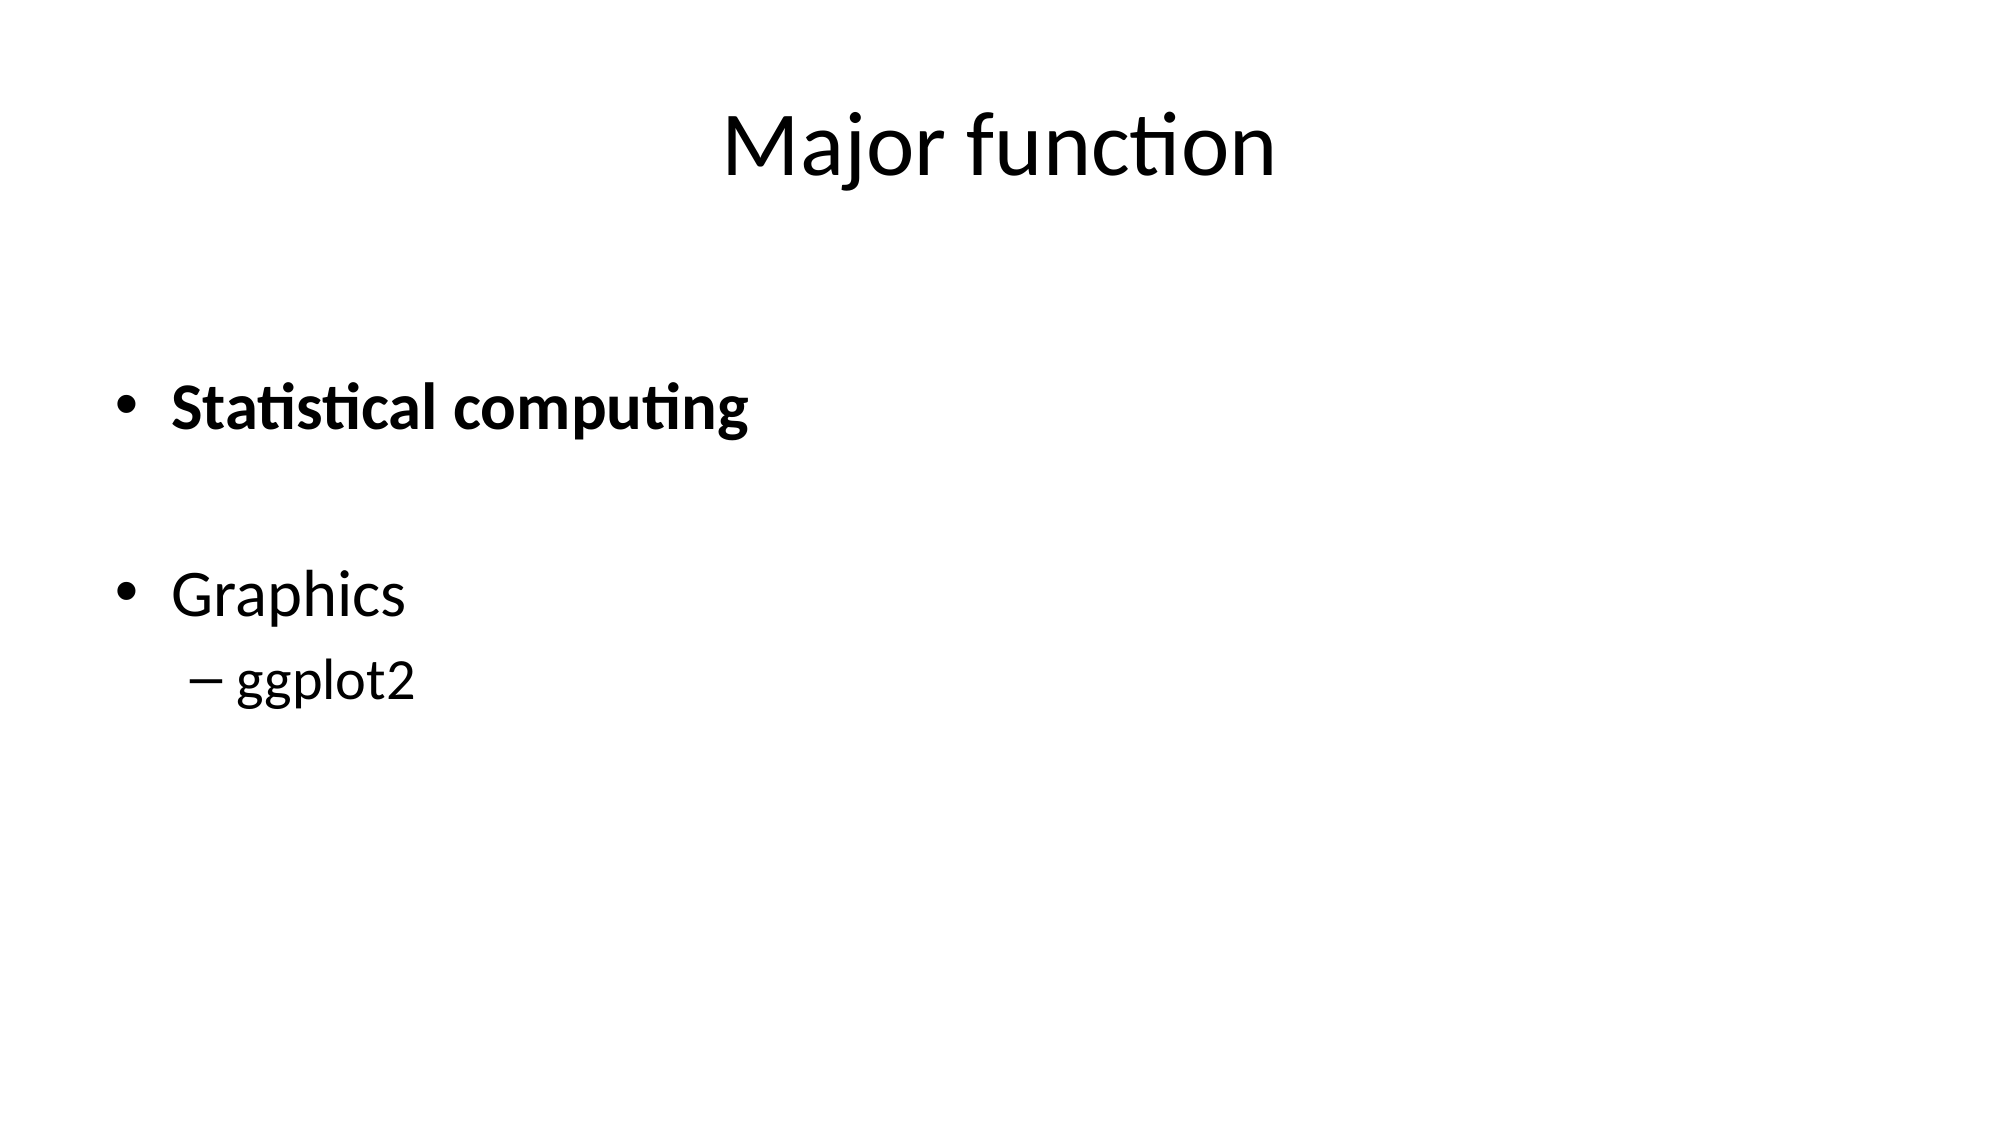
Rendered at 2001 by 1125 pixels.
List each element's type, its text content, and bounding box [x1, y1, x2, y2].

list Statistical computing Graphics ggplot2 [99, 262, 1900, 1005]
title Major function [99, 45, 1900, 233]
